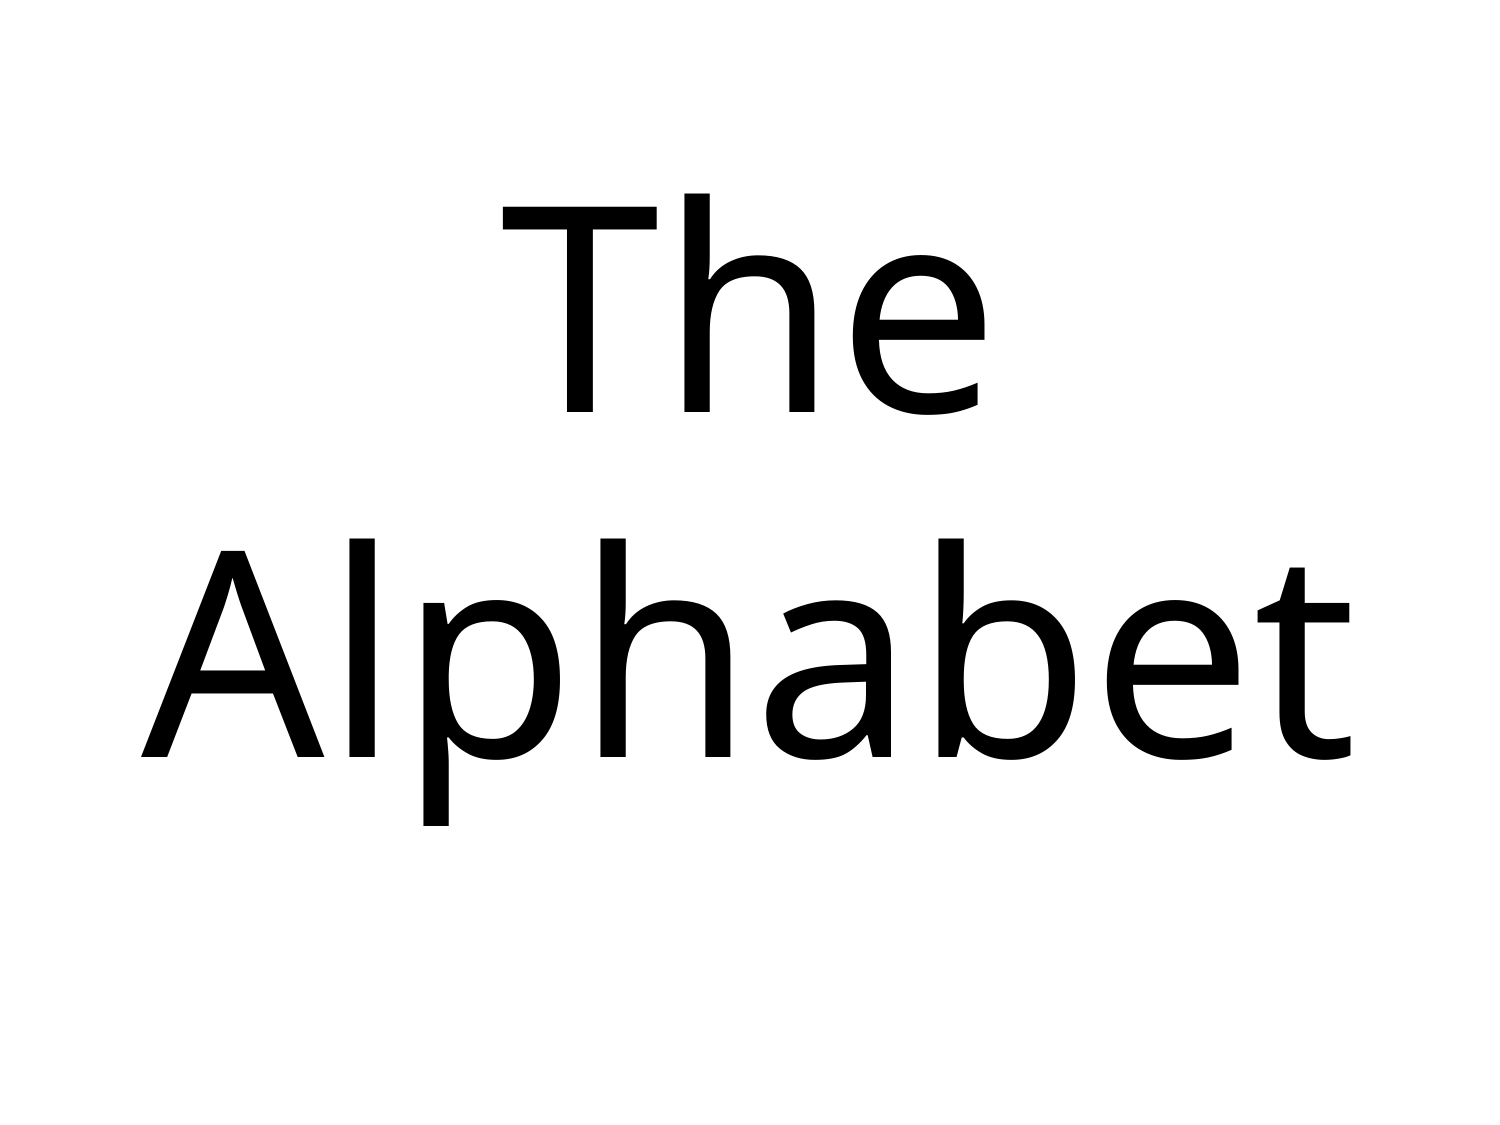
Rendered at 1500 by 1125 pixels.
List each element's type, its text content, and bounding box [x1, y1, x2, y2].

title The Alphabet [112, 349, 1388, 591]
